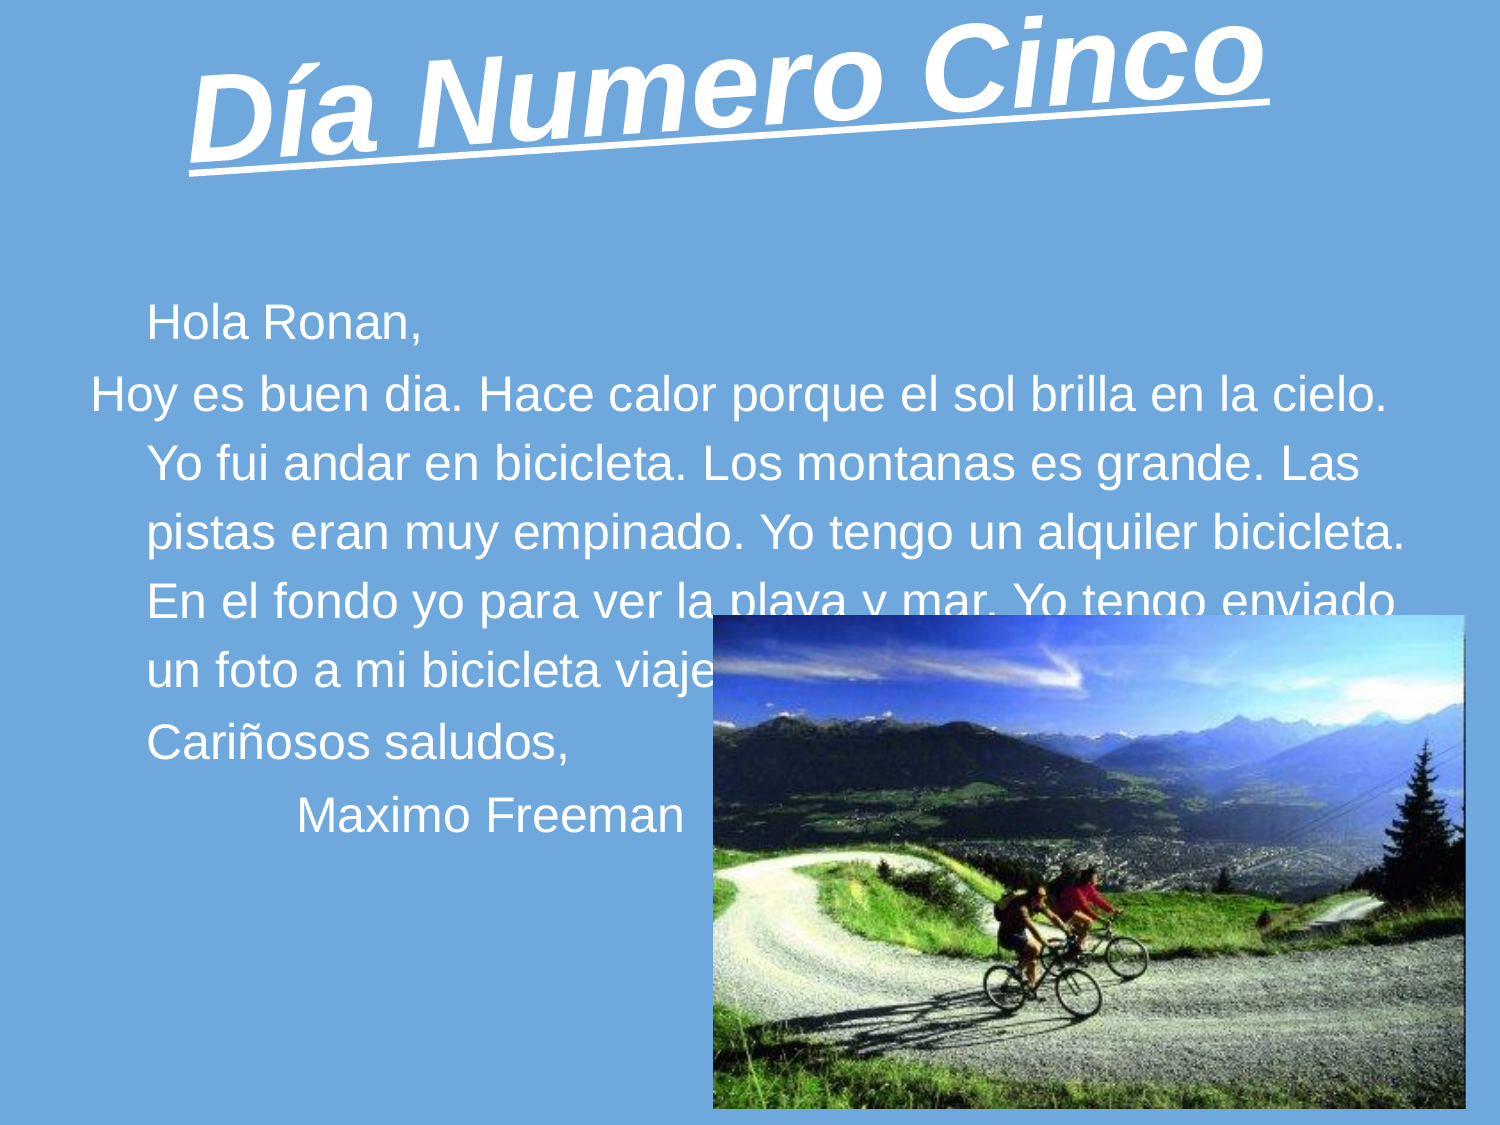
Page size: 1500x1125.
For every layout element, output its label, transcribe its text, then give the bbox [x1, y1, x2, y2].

list Hola Ronan, Hoy es buen dia. Hace calor porque el sol brilla en la cielo. Yo fui andar en bicicleta. Los montanas es grande. Las pistas eran muy empinado. Yo tengo un alquiler bicicleta. En el fondo yo para ver la playa y mar. Yo tengo enviado un foto a mi bicicleta viaje. Cariñosos saludos, Maximo Freeman [75, 262, 1425, 931]
title Día Numero Cinco [124, 0, 1486, 207]
text_box [713, 615, 1466, 1109]
